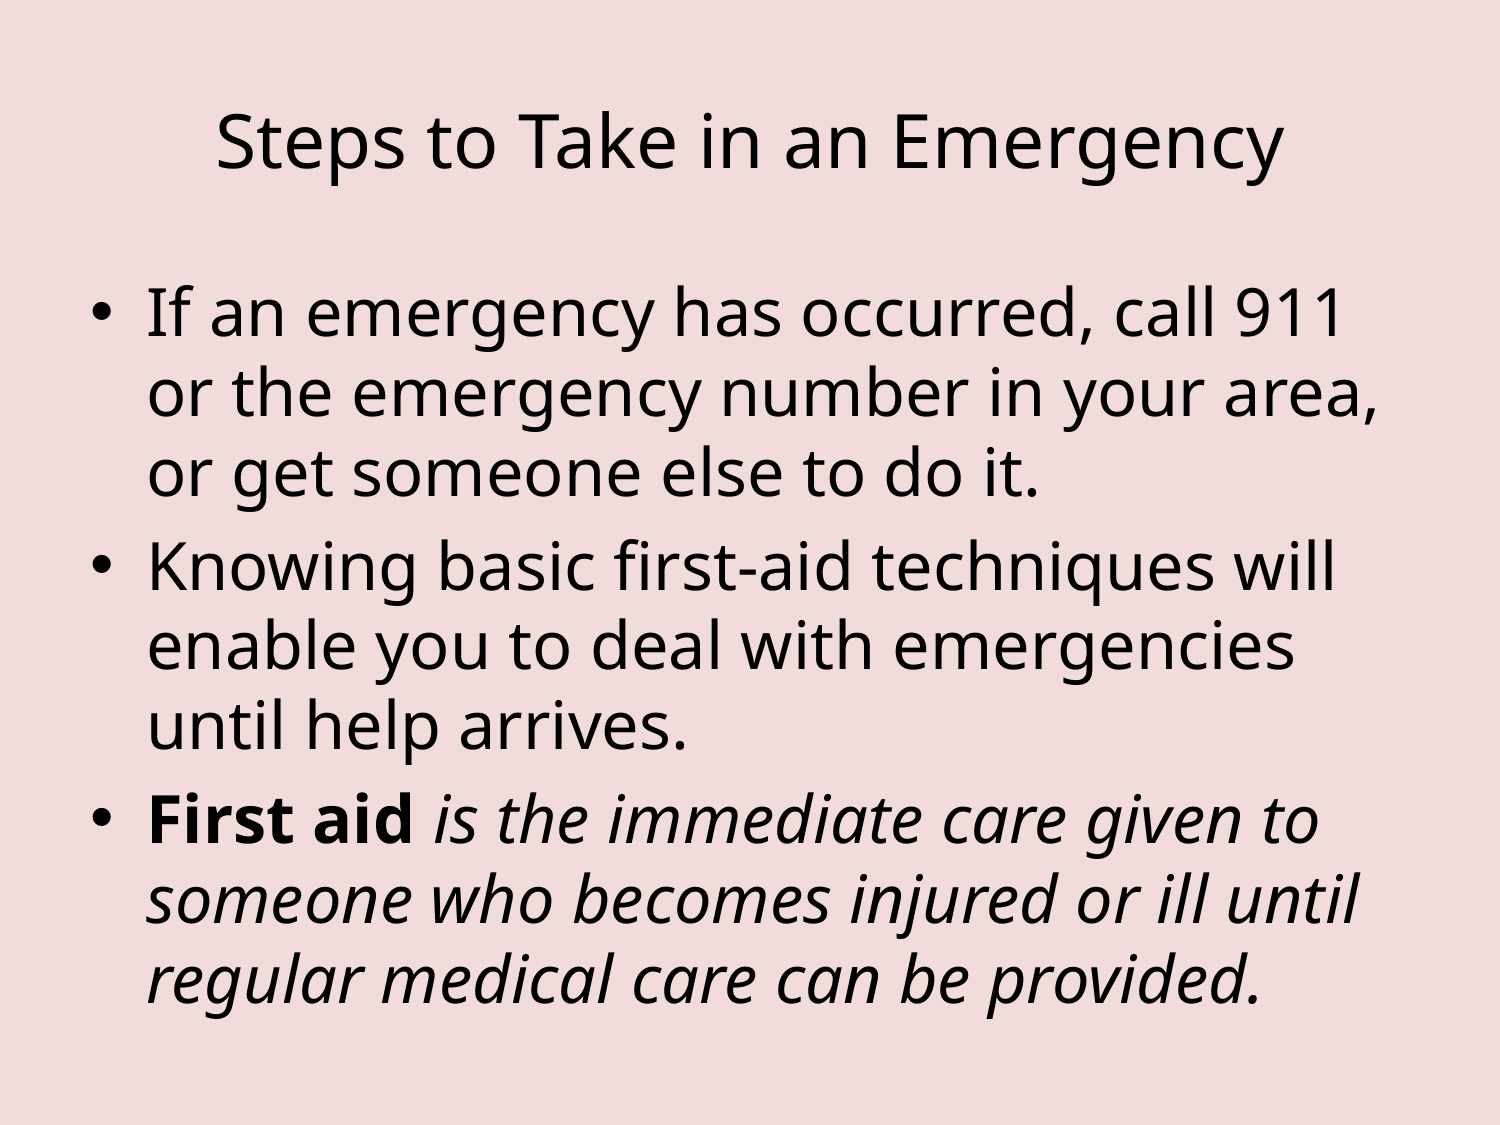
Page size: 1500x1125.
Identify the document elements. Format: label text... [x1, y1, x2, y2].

title Steps to Take in an Emergency [75, 45, 1425, 233]
list If an emergency has occurred, call 911 or the emergency number in your area, or get someone else to do it. Knowing basic first-aid techniques will enable you to deal with emergencies until help arrives. First aid is the immediate care given to someone who becomes injured or ill until regular medical care can be provided. [75, 262, 1425, 1005]
